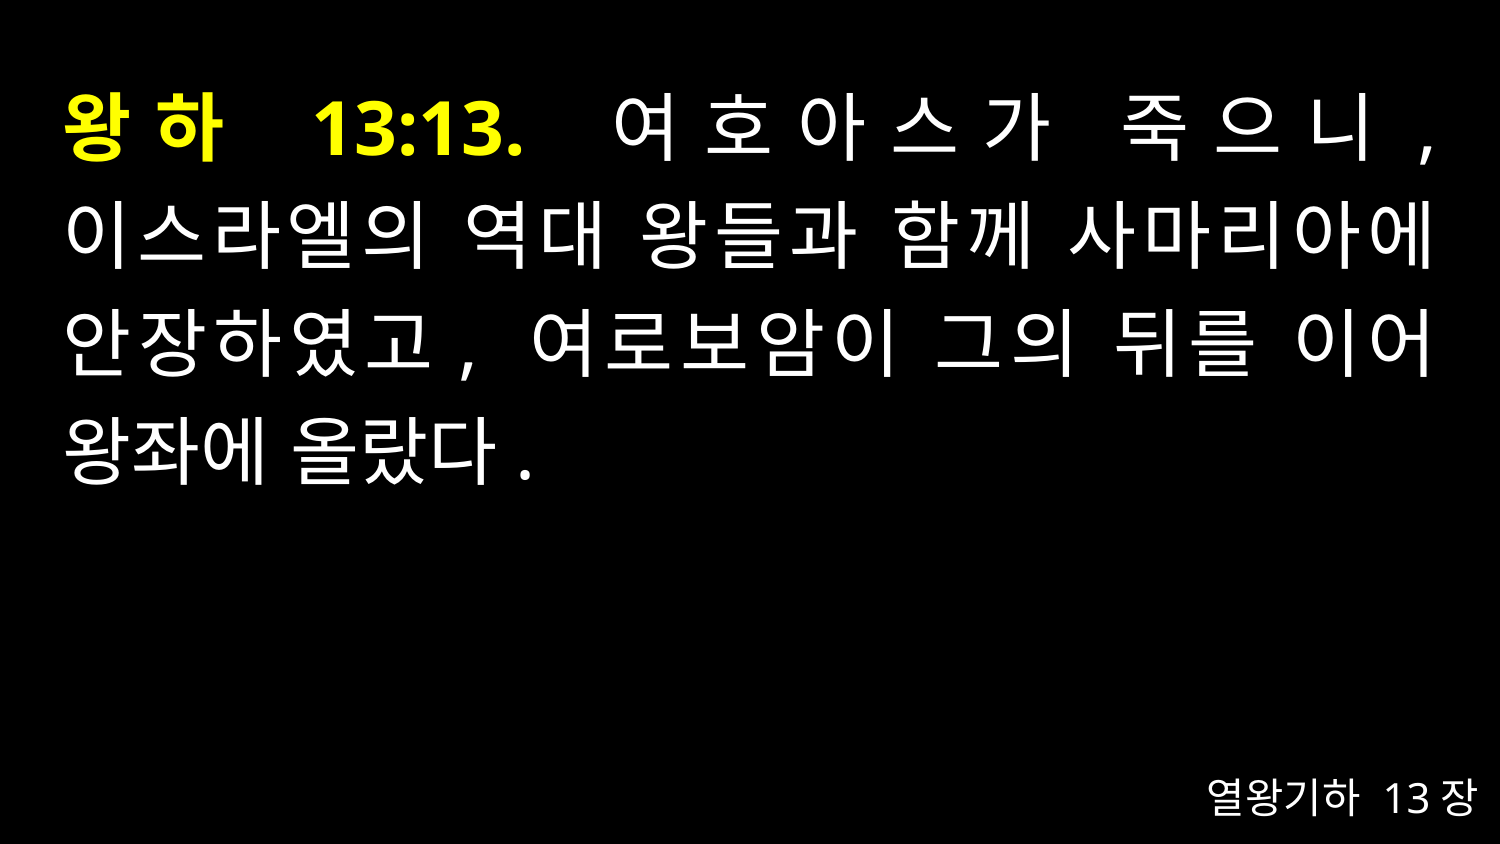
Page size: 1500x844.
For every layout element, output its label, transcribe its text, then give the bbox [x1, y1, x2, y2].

title 왕하 13:13. 여호아스가 죽으니, 이스라엘의 역대 왕들과 함께 사마리아에 안장하였고, 여로보암이 그의 뒤를 이어 왕좌에 올랐다. [0, 0, 1500, 844]
subtitle 열왕기하 13장 [916, 770, 1500, 844]
